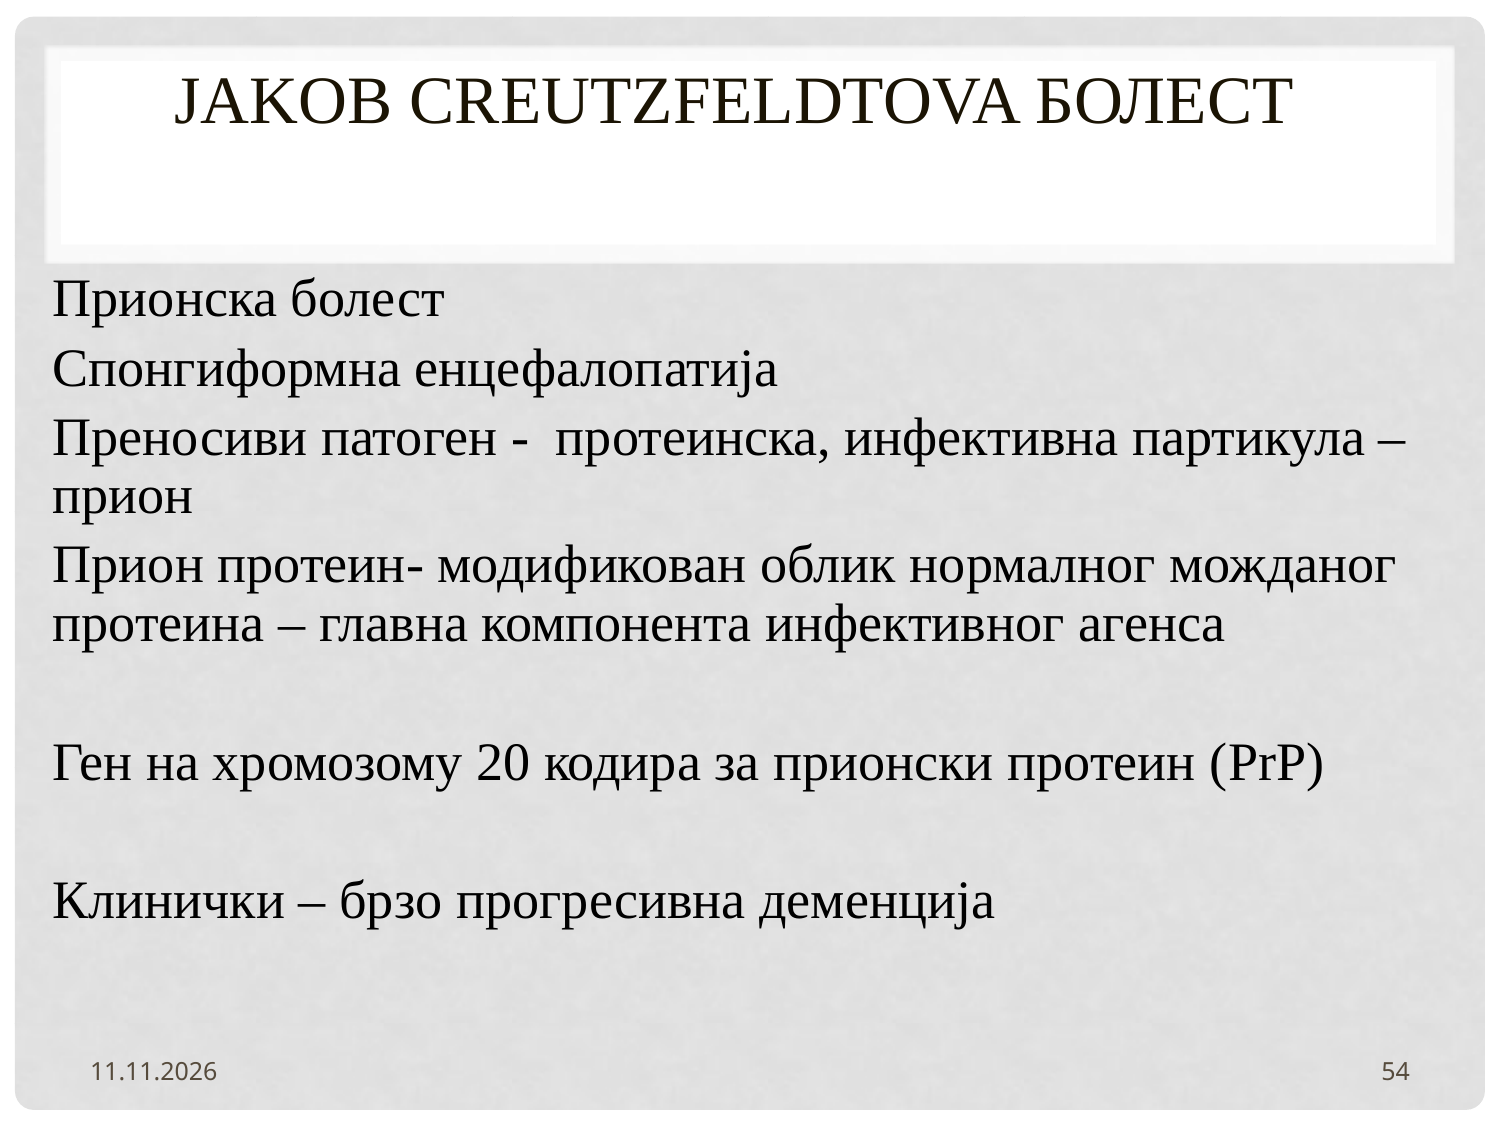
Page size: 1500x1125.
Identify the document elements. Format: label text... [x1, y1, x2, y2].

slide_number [75, 1042, 425, 1103]
slide_number 54 [1074, 1042, 1425, 1103]
text_box Прионска болест Спонгиформна енцефалопатија Преносиви патоген - протеинска, инфективна партикула – прион Прион протеин- модификован облик нормалног можданог протеина – главна компонента инфективног агенса Ген на хромозому 20 кодира за прионски протеин (PrP) Клинички – брзо прогресивна деменција [37, 262, 1458, 1100]
title Јakob Creutzfeldtova болест [18, 56, 1450, 244]
